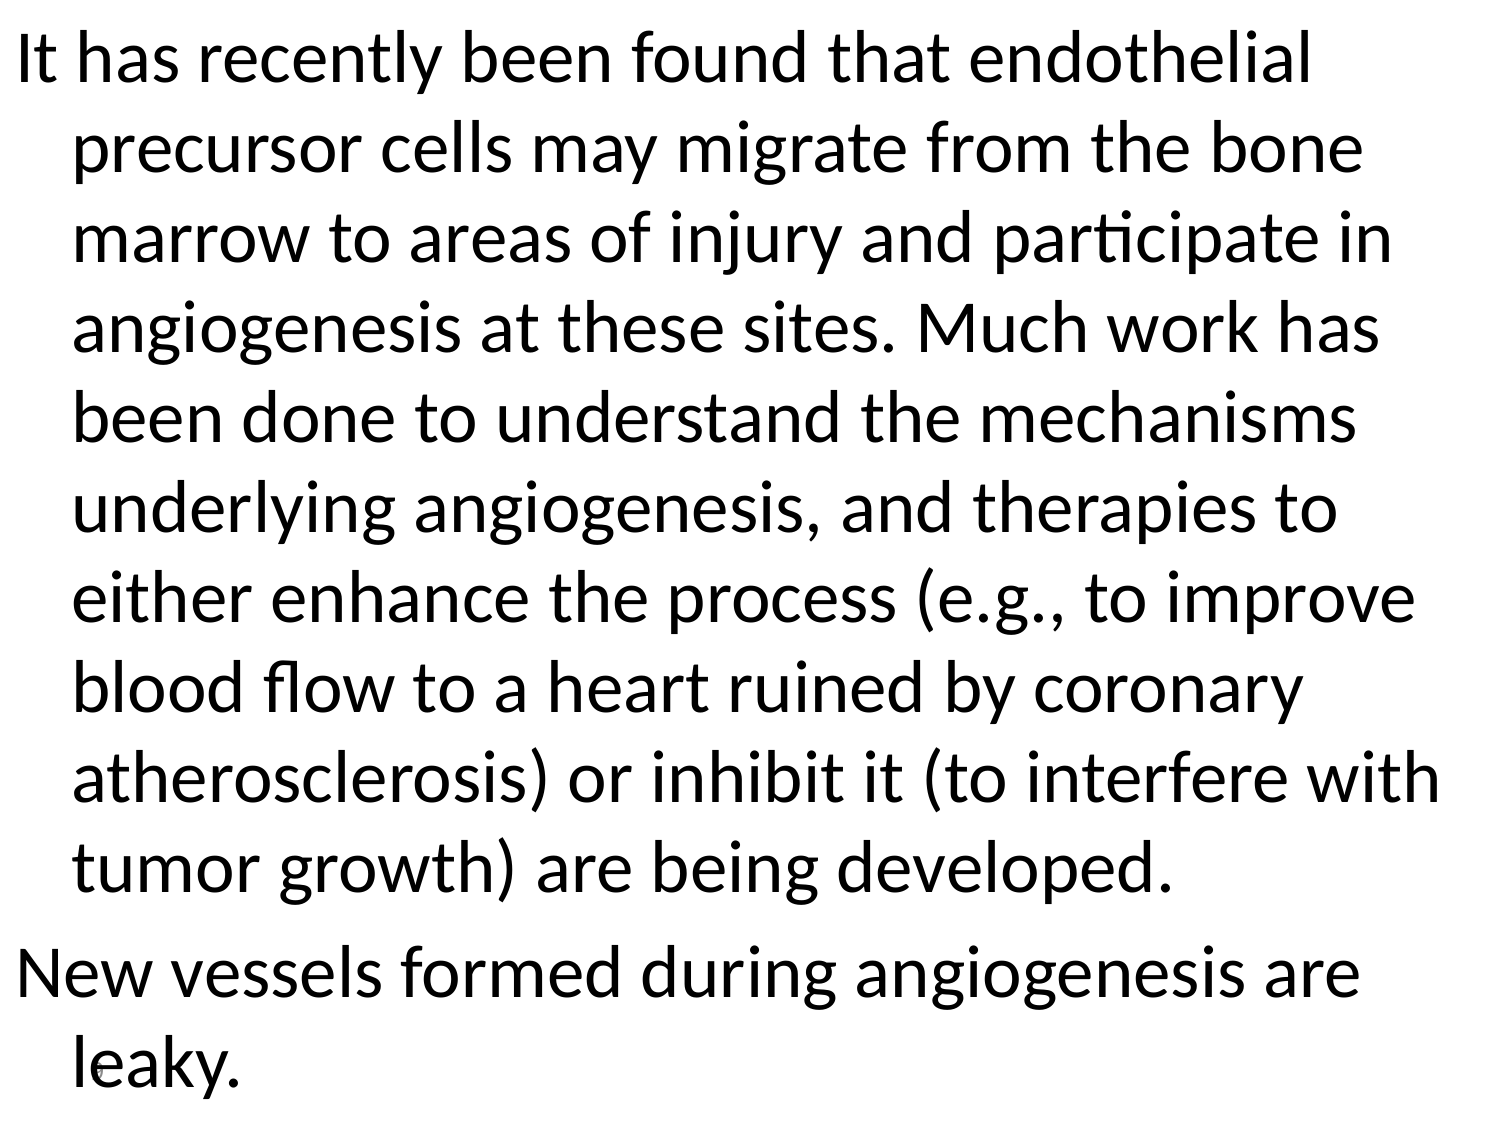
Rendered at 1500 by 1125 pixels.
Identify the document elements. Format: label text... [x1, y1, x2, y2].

list It has recently been found that endothelial precursor cells may migrate from the bone marrow to areas of injury and participate in angiogenesis at these sites. Much work has been done to understand the mechanisms underlying angiogenesis, and therapies to either enhance the process (e.g., to improve blood flow to a heart ruined by coronary atherosclerosis) or inhibit it (to interfere with tumor growth) are being developed. New vessels formed during angiogenesis are leaky. [0, 0, 1500, 1125]
slide_number 9 [75, 1042, 425, 1103]
